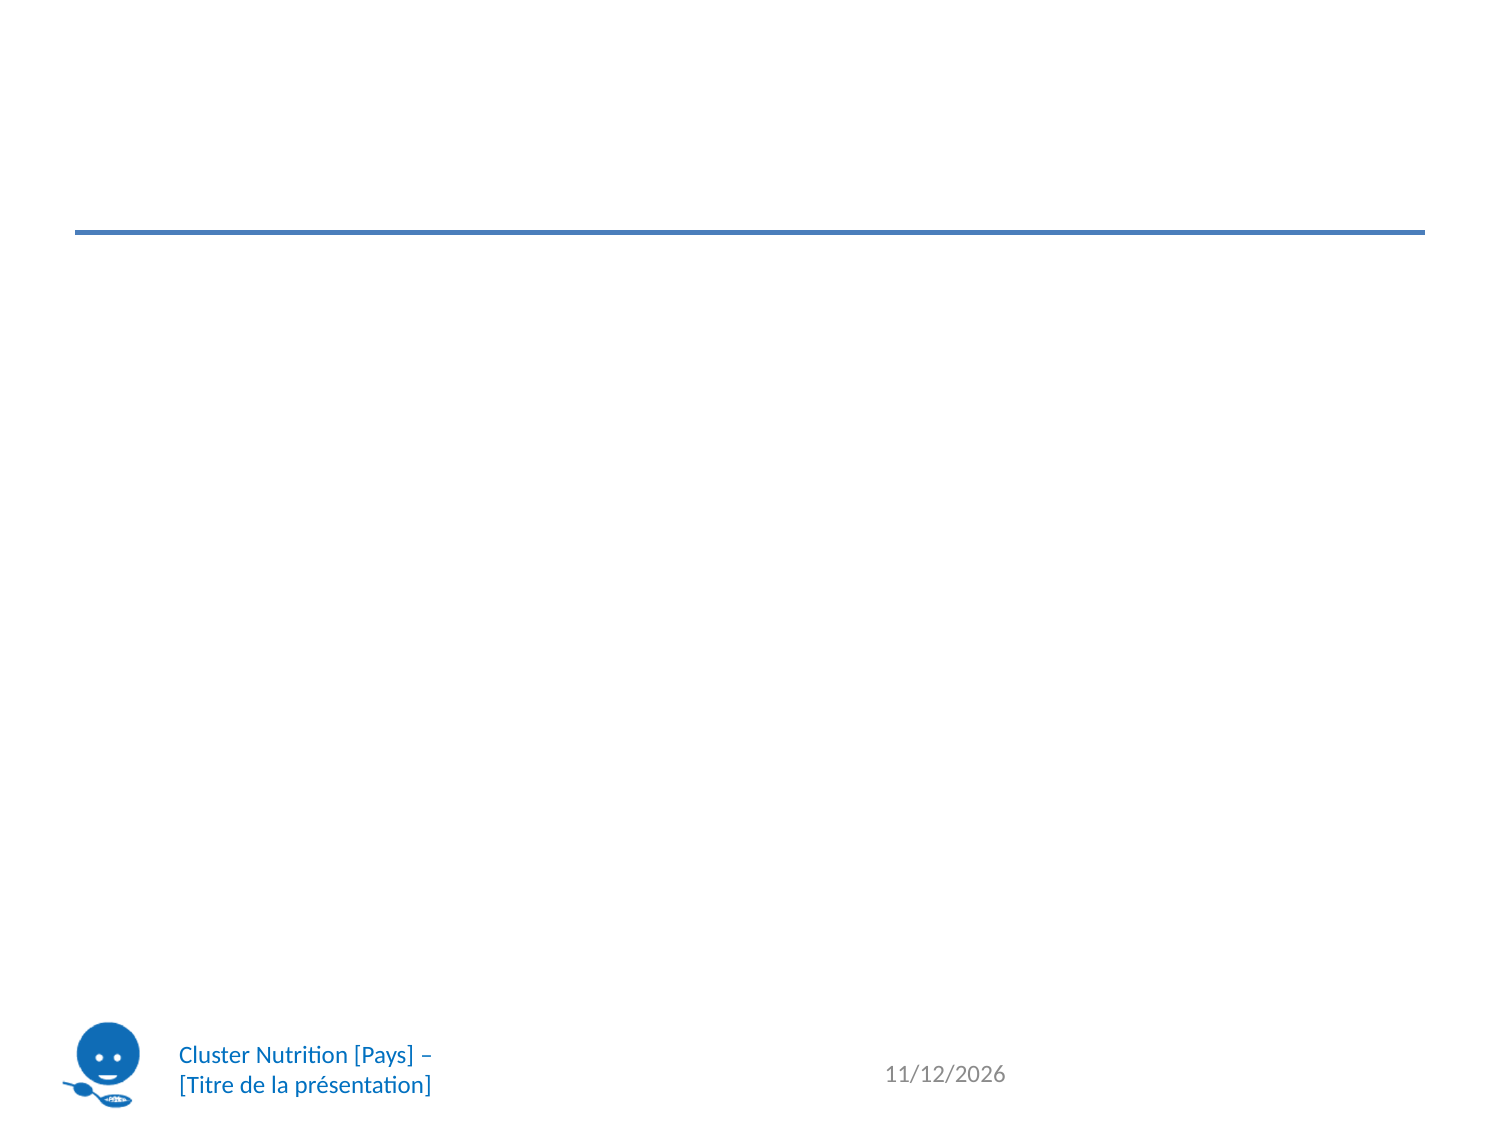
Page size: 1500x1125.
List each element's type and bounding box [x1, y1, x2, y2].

slide_number [869, 1042, 1045, 1103]
picture [50, 1014, 152, 1115]
